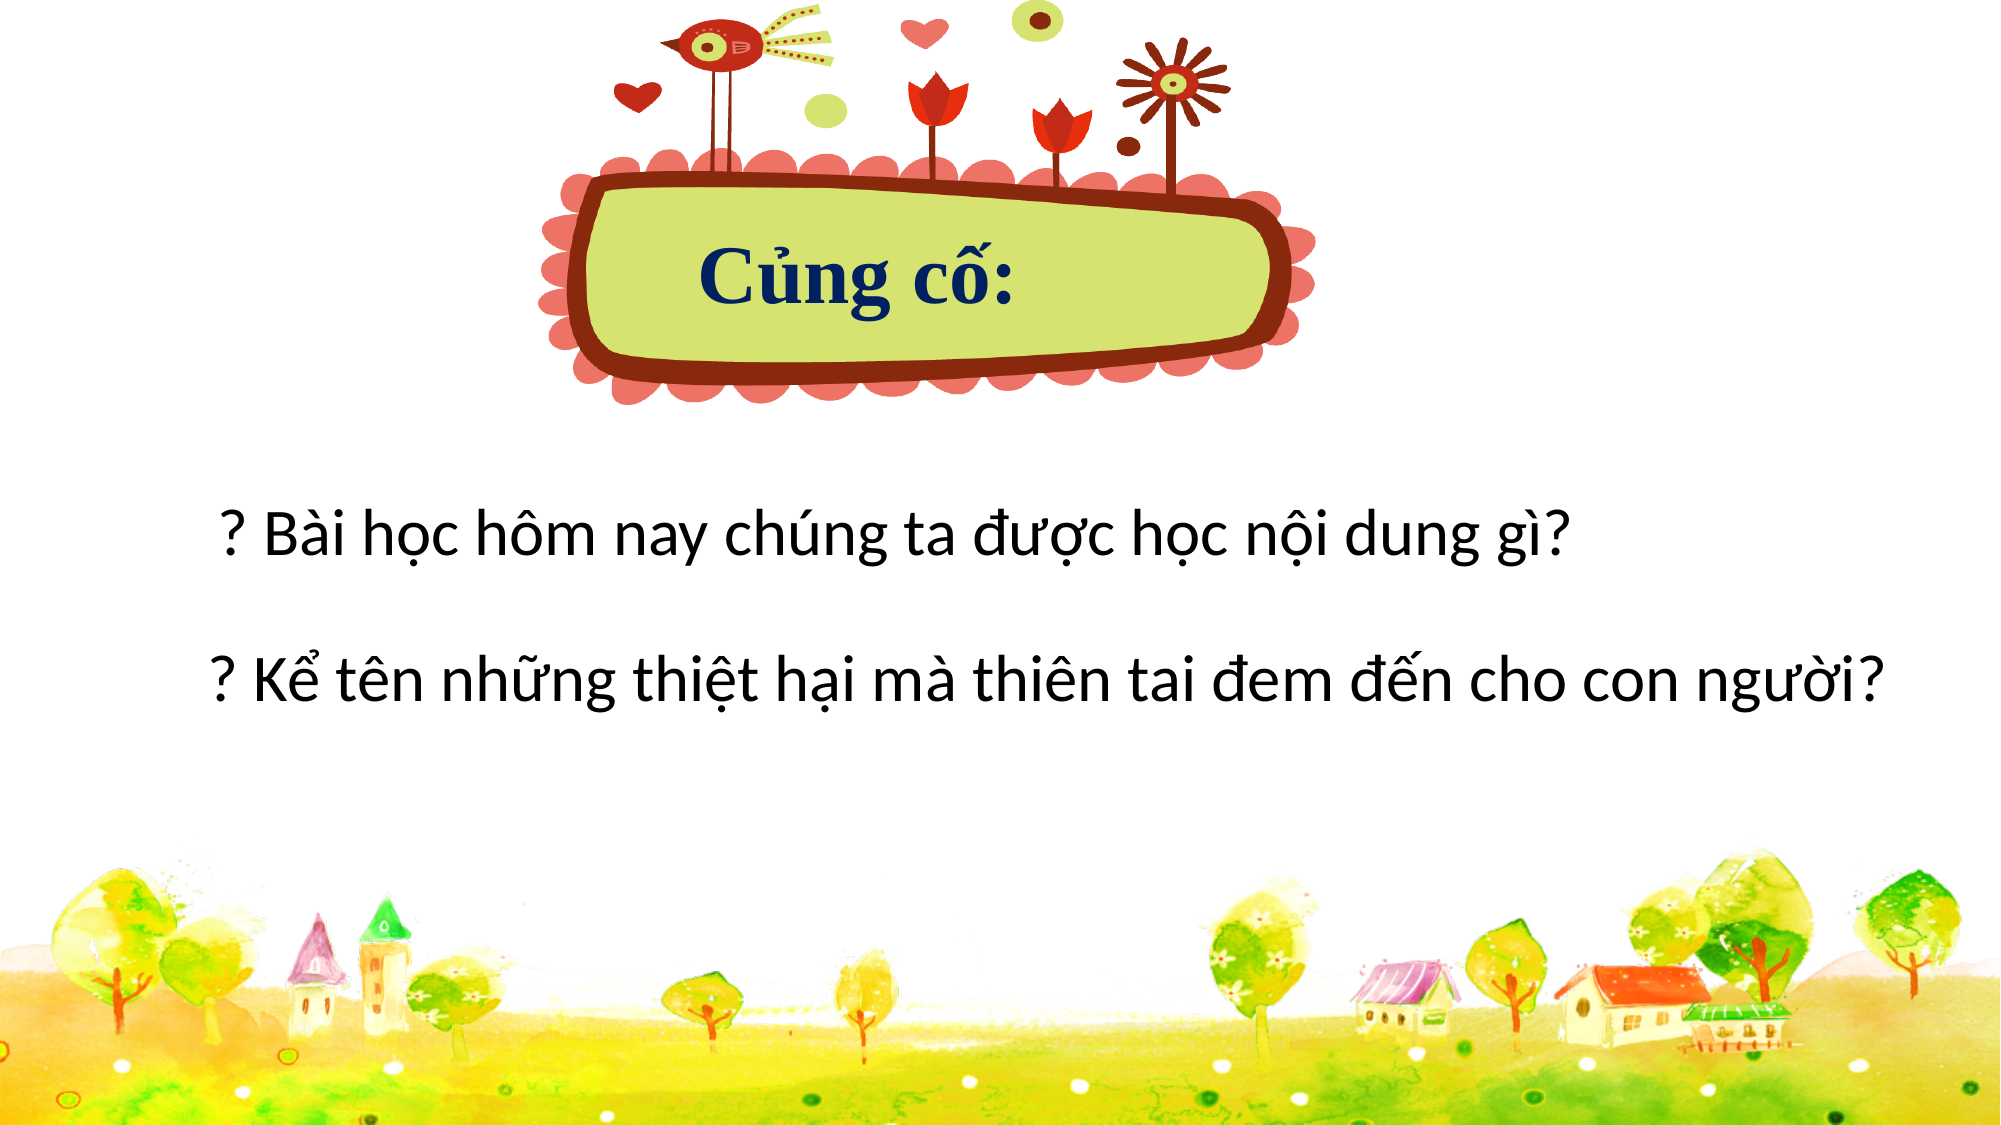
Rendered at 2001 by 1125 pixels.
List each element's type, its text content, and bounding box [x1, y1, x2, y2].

text_box ? Kể tên những thiệt hại mà thiên tai đem đến cho con người? [193, 627, 1944, 722]
picture [538, 0, 1316, 405]
picture [0, 818, 2000, 1125]
text_box ? Bài học hôm nay chúng ta được học nội dung gì? [202, 481, 1687, 577]
